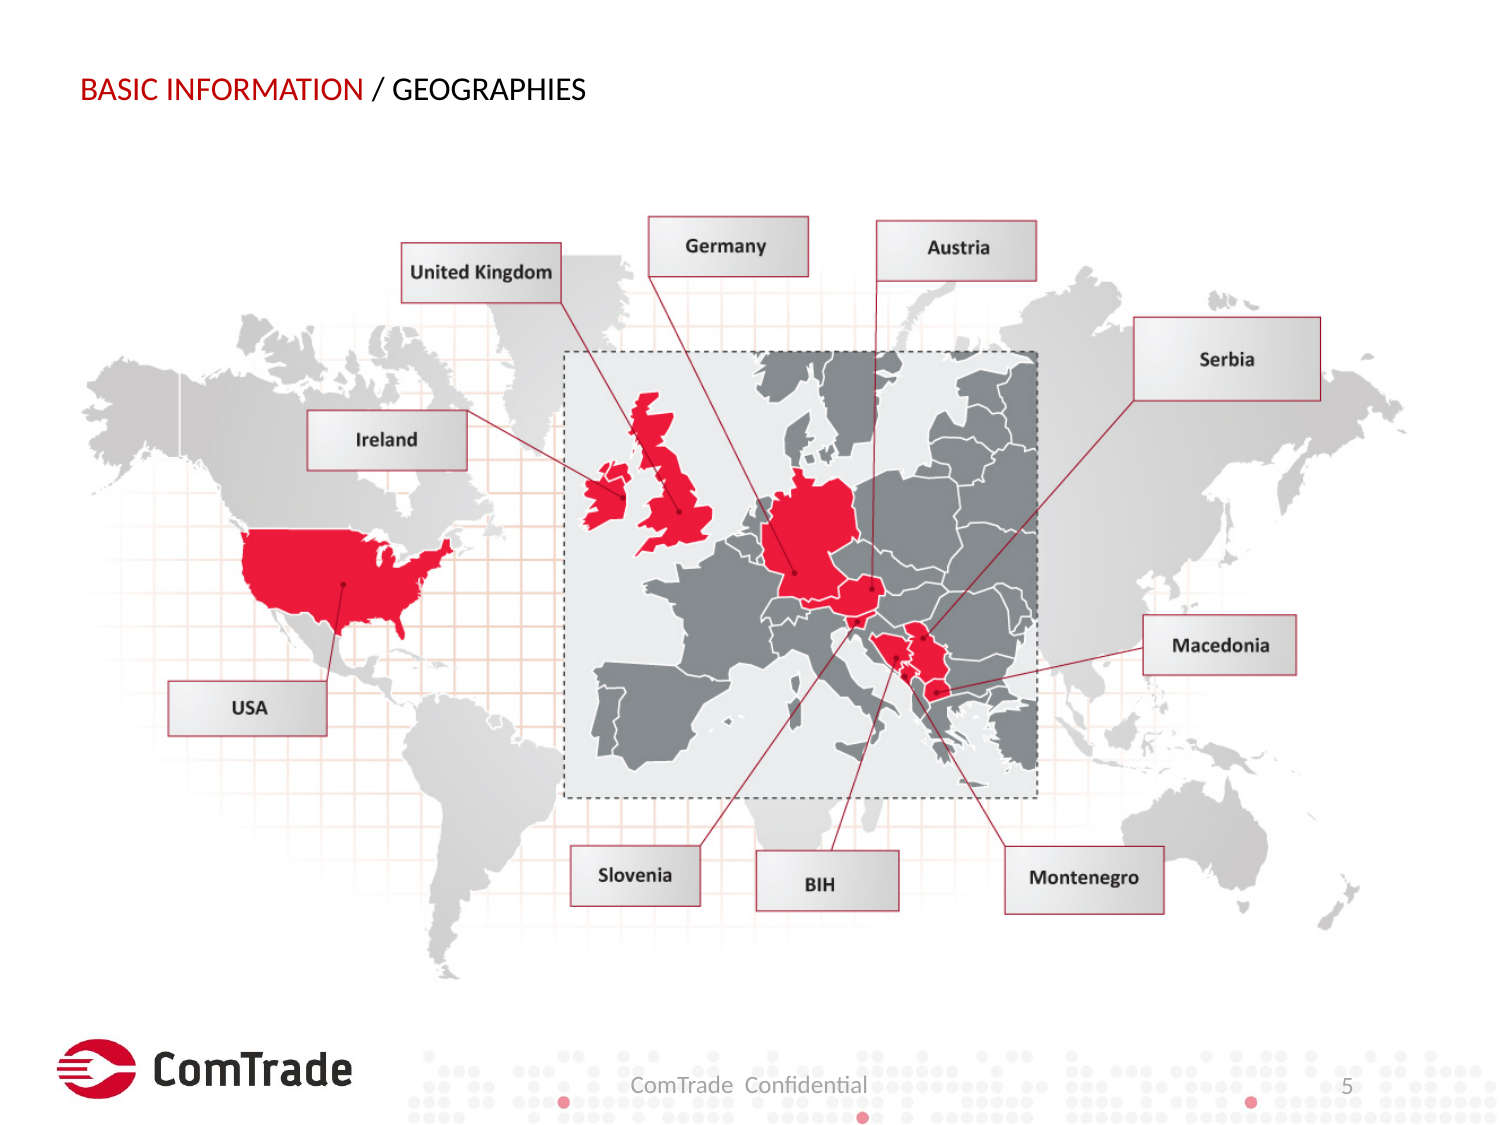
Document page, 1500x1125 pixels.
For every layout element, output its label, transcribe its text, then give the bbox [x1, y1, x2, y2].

footer ComTrade Confidential [573, 1053, 926, 1114]
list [17, 195, 1450, 1012]
slide_number 5 [1241, 1054, 1454, 1115]
picture [0, 0, 1500, 1125]
title BASIC INFORMATION / GEOGRAPHIES [64, 23, 1430, 194]
